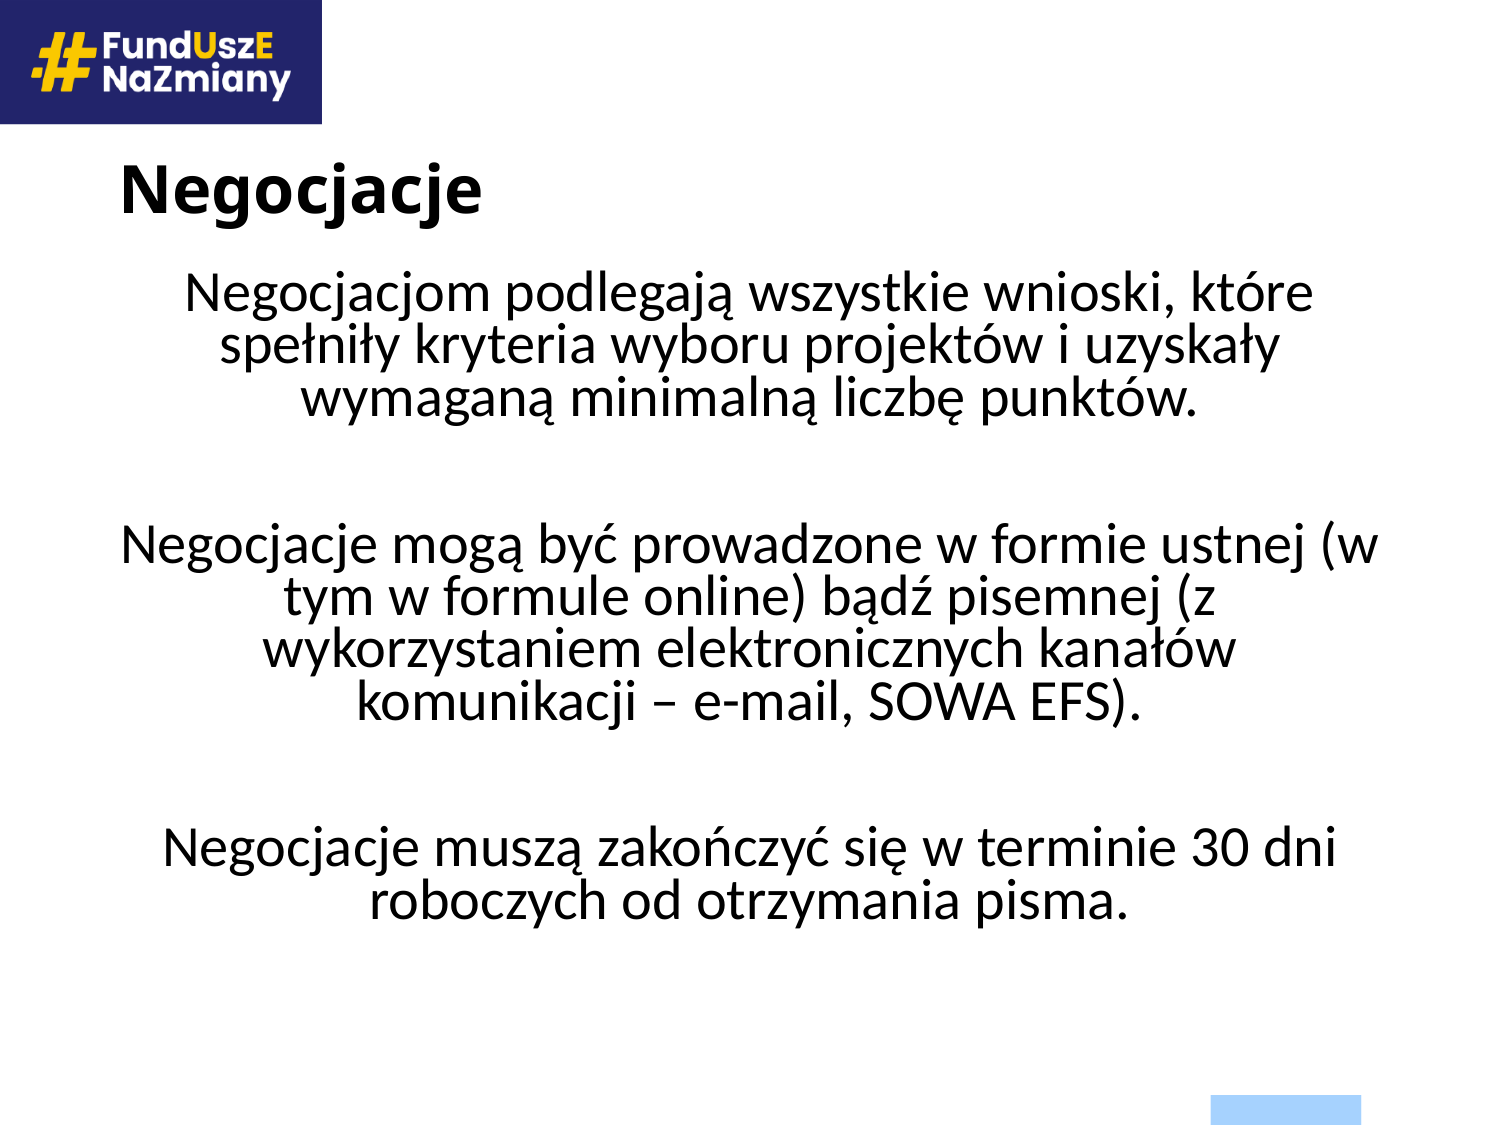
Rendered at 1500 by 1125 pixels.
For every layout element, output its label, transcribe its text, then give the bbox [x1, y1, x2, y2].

picture [0, 0, 1500, 1125]
title Negocjacje [103, 139, 1397, 240]
list Negocjacjom podlegają wszystkie wnioski, które spełniły kryteria wyboru projektów i uzyskały wymaganą minimalną liczbę punktów. Negocjacje mogą być prowadzone w formie ustnej (w tym w formule online) bądź pisemnej (z wykorzystaniem elektronicznych kanałów komunikacji – e-mail, SOWA EFS). Negocjacje muszą zakończyć się w terminie 30 dni roboczych od otrzymania pisma. [103, 262, 1397, 1047]
